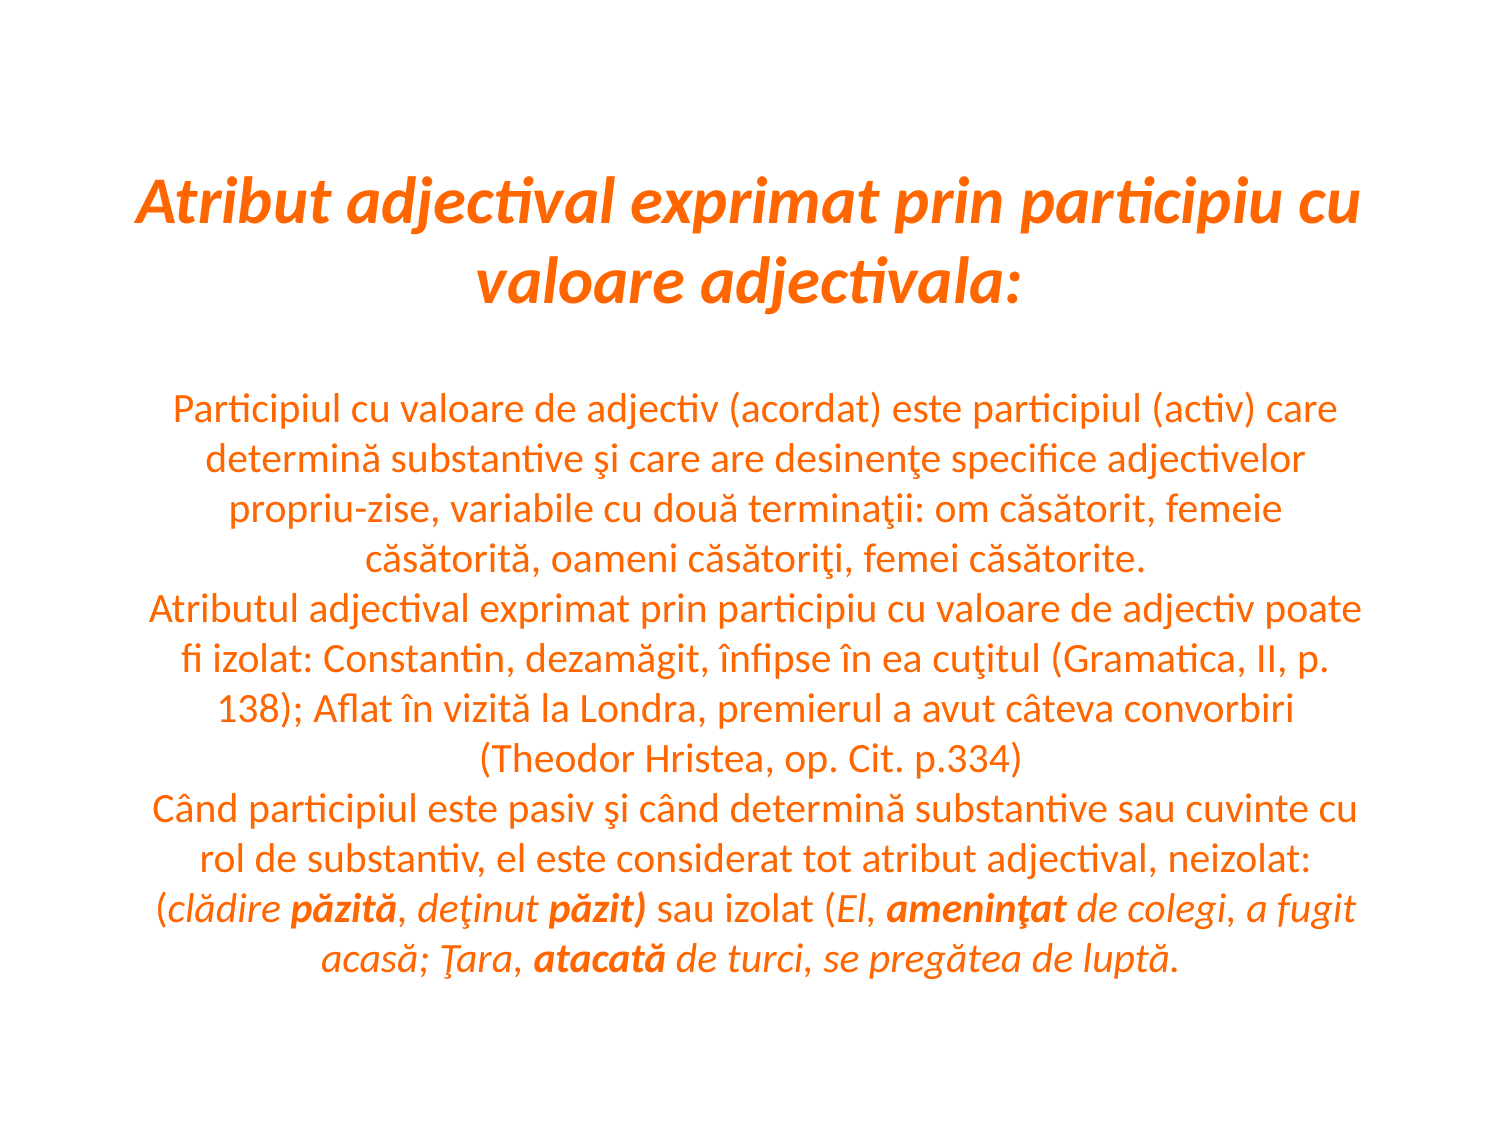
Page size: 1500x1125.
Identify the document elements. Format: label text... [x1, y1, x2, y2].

text_box Atribut adjectival exprimat prin participiu cu valoare adjectivala: [61, 148, 1439, 324]
text_box Participiul cu valoare de adjectiv (acordat) este participiul (activ) care determină substantive şi care are desinenţe specifice adjectivelor propriu-zise, variabile cu două terminaţii: om căsătorit, femeie căsătorită, oameni căsătoriţi, femei căsătorite. Atributul adjectival exprimat prin participiu cu valoare de adjectiv poate fi izolat: Constantin, dezamăgit, înfipse în ea cuţitul (Gramatica, II, p. 138); Aflat în vizită la Londra, premierul a avut câteva convorbiri (Theodor Hristea, op. Cit. p.334) Când participiul este pasiv şi când determină substantive sau cuvinte cu rol de substantiv, el este considerat tot atribut adjectival, neizolat: (clădire păzită, deţinut păzit) sau izolat (El, ameninţat de colegi, a fugit acasă; Ţara, atacată de turci, se pregătea de luptă. [123, 373, 1388, 989]
